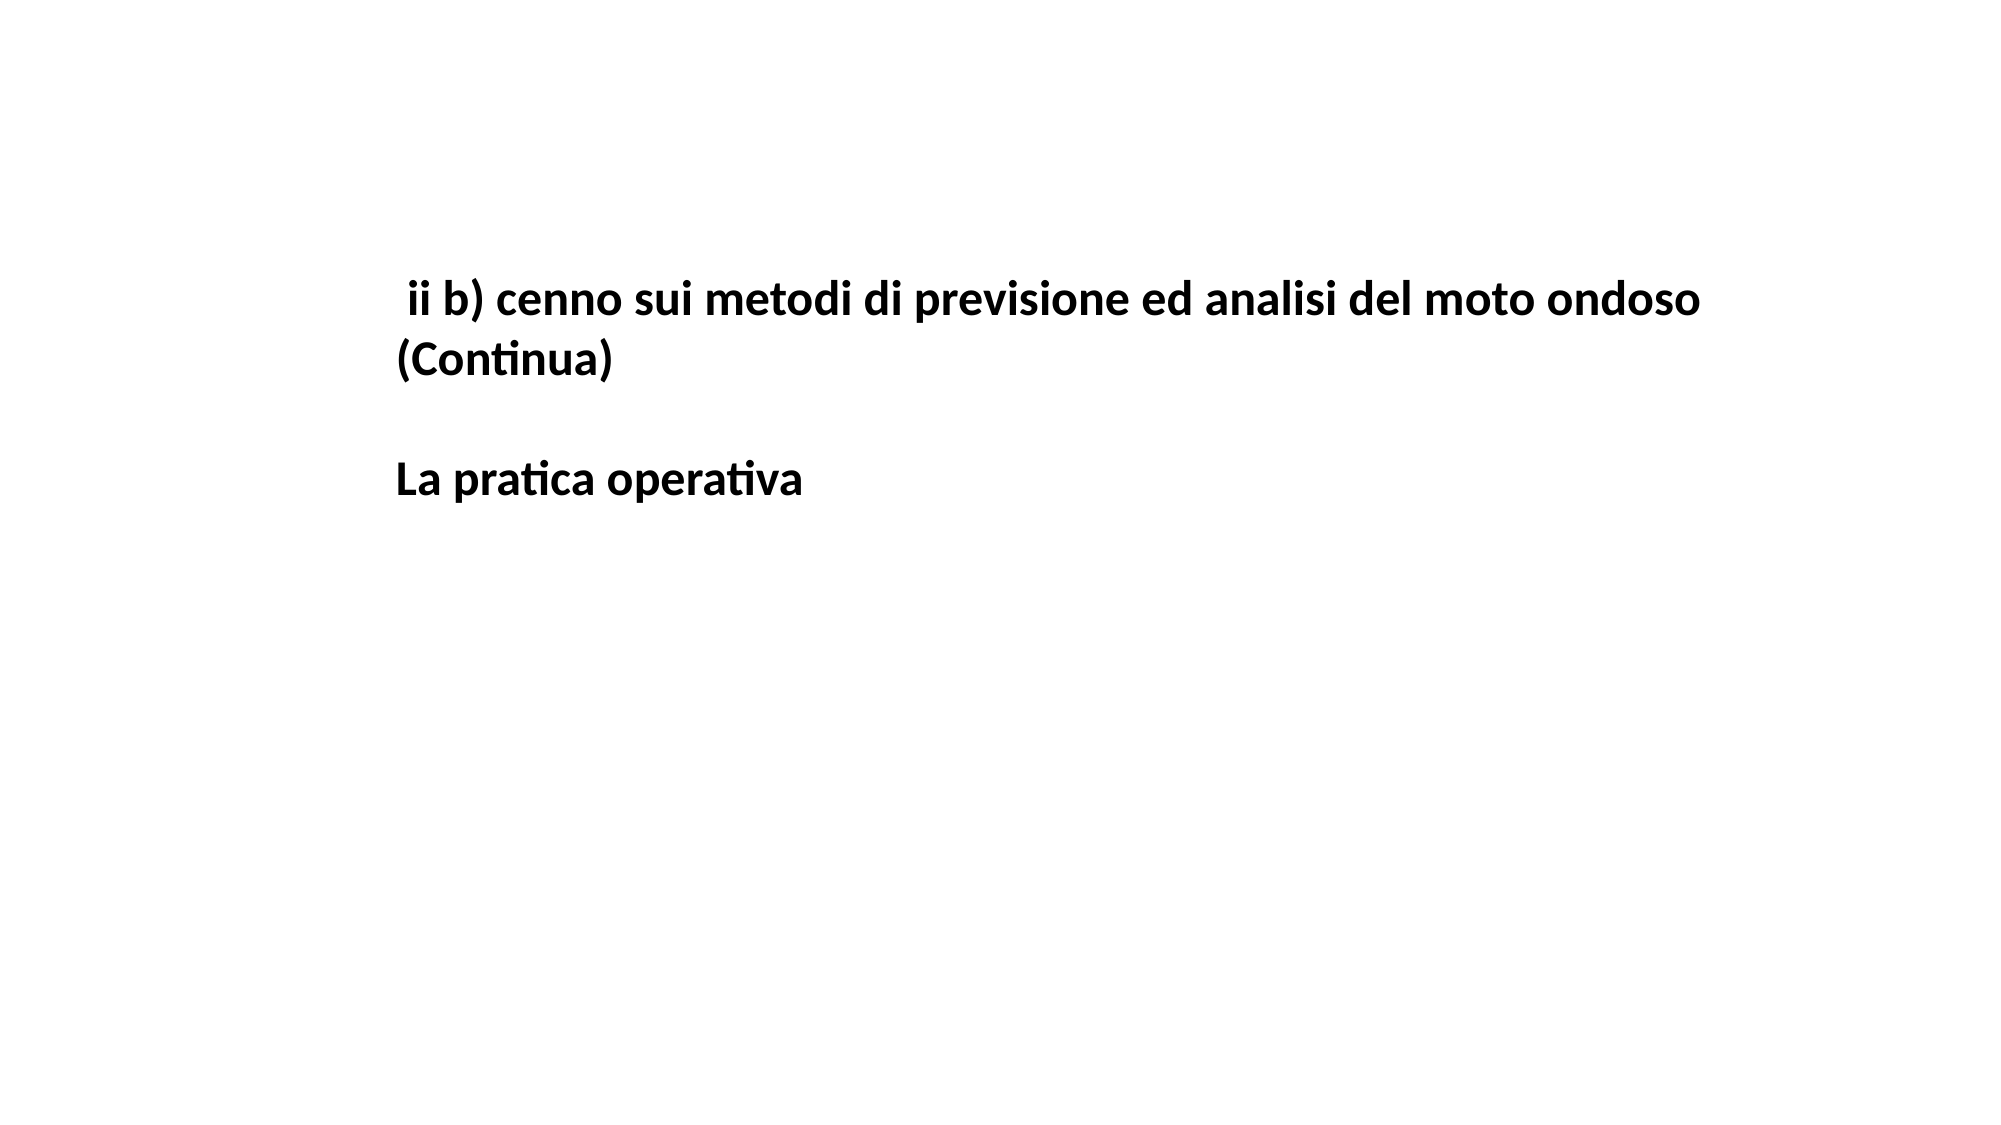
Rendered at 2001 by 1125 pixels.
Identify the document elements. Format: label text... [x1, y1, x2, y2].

text_box ii b) cenno sui metodi di previsione ed analisi del moto ondoso (Continua) La pratica operativa [381, 258, 1718, 513]
